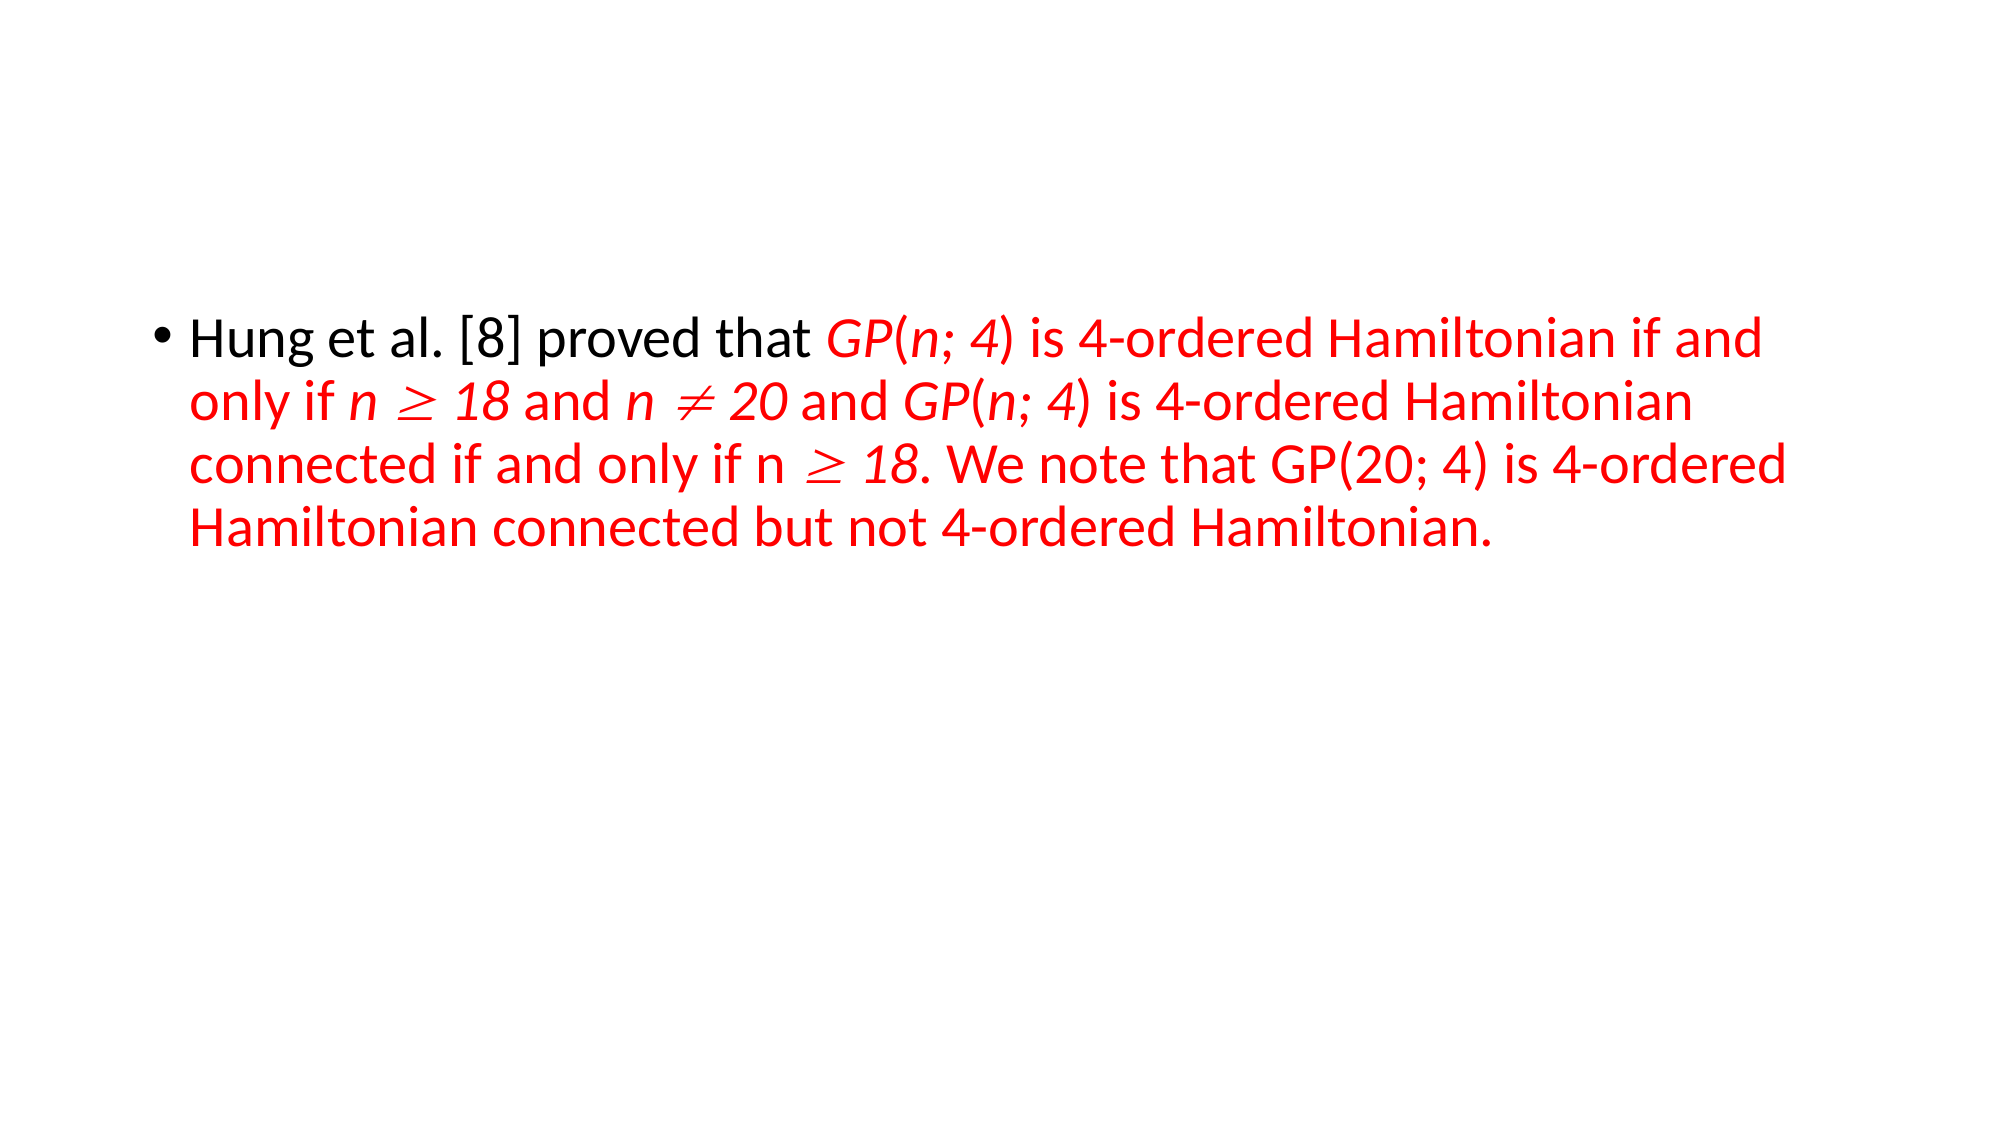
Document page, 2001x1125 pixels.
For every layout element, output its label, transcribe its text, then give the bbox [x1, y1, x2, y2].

list Hung et al. [8] proved that GP(n; 4) is 4-ordered Hamiltonian if and only if n  18 and n  20 and GP(n; 4) is 4-ordered Hamiltonian connected if and only if n  18. We note that GP(20; 4) is 4-ordered Hamiltonian connected but not 4-ordered Hamiltonian. [137, 299, 1863, 1014]
